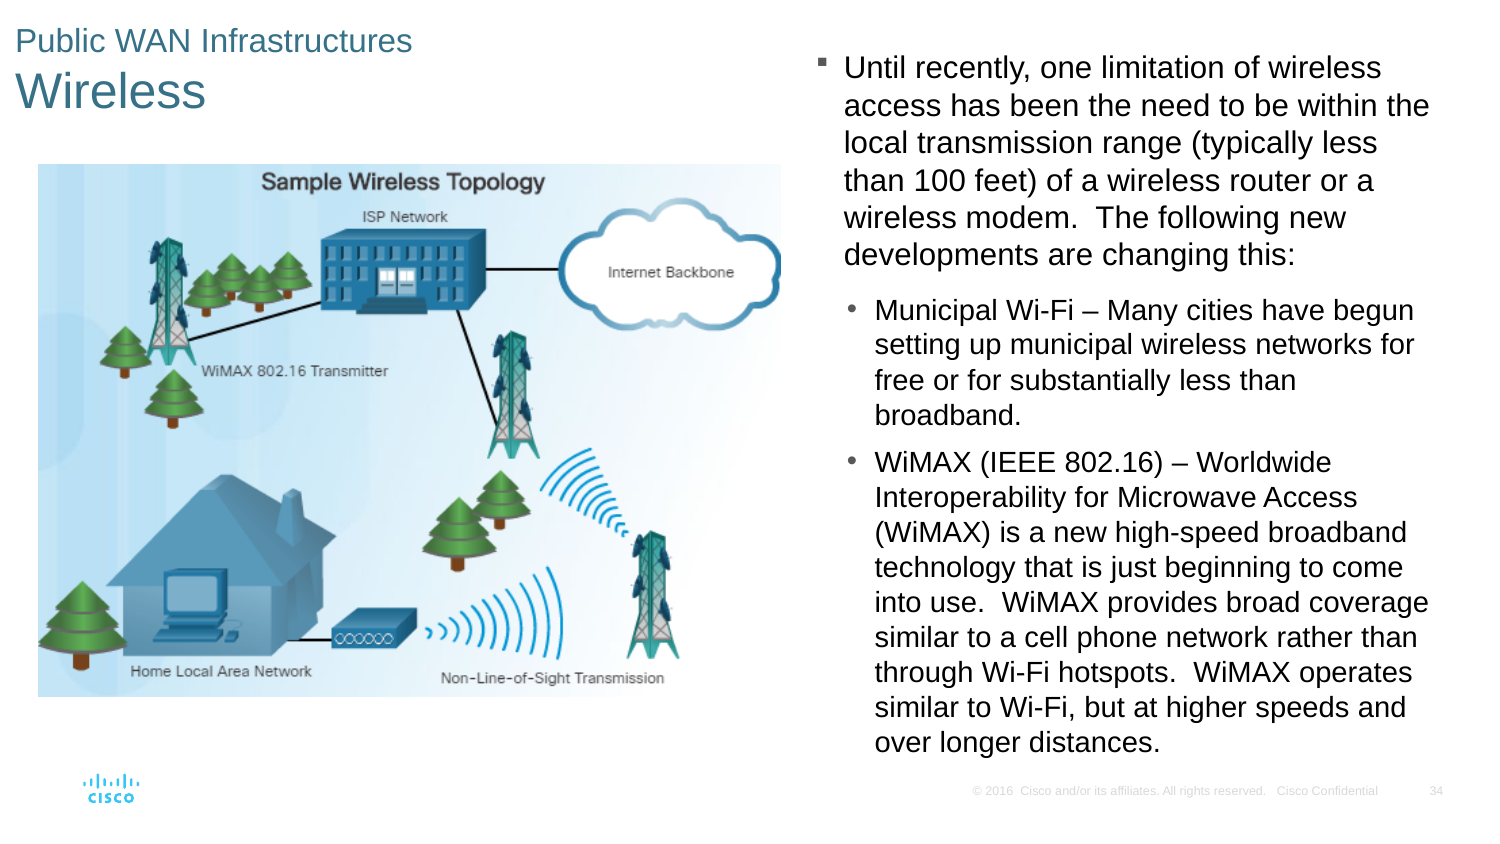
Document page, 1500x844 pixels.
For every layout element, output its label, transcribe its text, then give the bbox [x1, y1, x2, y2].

picture [38, 163, 781, 697]
list Until recently, one limitation of wireless access has been the need to be within the local transmission range (typically less than 100 feet) of a wireless router or a wireless modem. The following new developments are changing this: Municipal Wi-Fi – Many cities have begun setting up municipal wireless networks for free or for substantially less than broadband. WiMAX (IEEE 802.16) – Worldwide Interoperability for Microwave Access (WiMAX) is a new high-speed broadband technology that is just beginning to come into use. WiMAX provides broad coverage similar to a cell phone network rather than through Wi-Fi hotspots. WiMAX operates similar to Wi-Fi, but at higher speeds and over longer distances. [800, 39, 1473, 799]
title Public WAN Infrastructures Wireless [0, 6, 1035, 131]
